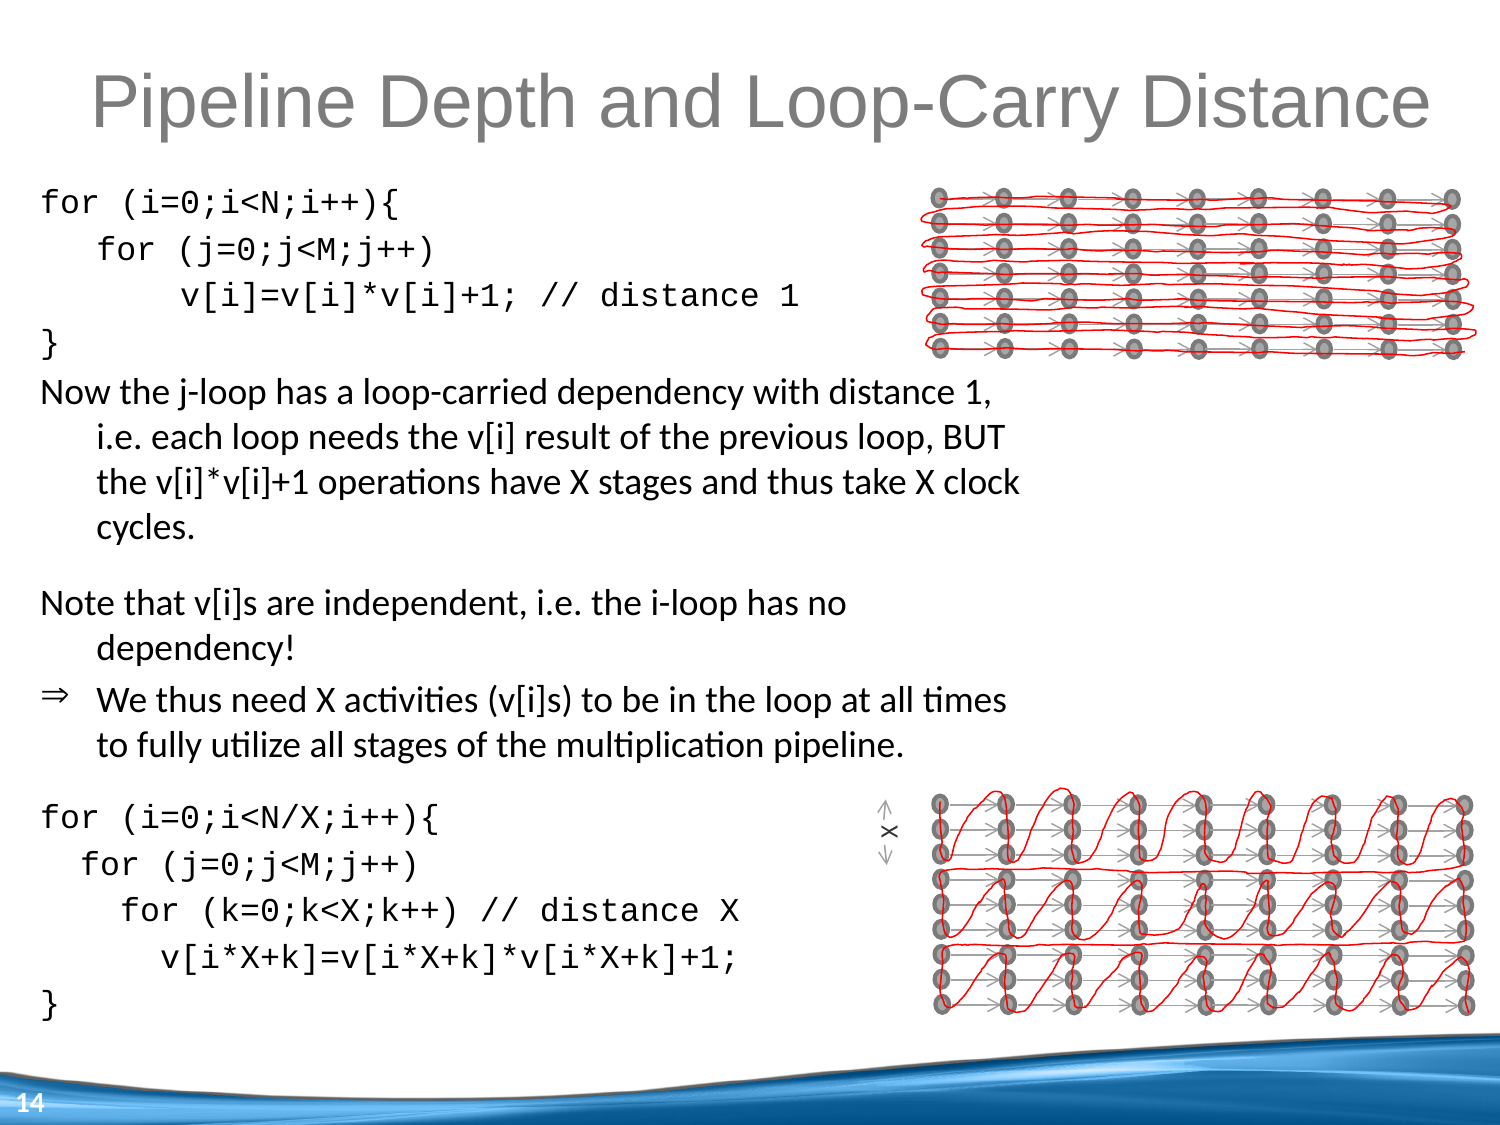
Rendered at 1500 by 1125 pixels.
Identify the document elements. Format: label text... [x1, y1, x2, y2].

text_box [932, 189, 1461, 359]
picture [0, 1023, 1500, 1125]
text_box for (i=0;i<N;i++){ for (j=0;j<M;j++) v[i]=v[i]*v[i]+1; // distance 1 } Now the j-loop has a loop-carried dependency with distance 1, i.e. each loop needs the v[i] result of the previous loop, BUT the v[i]*v[i]+1 operations have X stages and thus take X clock cycles. Note that v[i]s are independent, i.e. the i-loop has no dependency! We thus need X activities (v[i]s) to be in the loop at all times to fully utilize all stages of the multiplication pipeline. for (i=0;i<N/X;i++){ for (j=0;j<M;j++) for (k=0;k<X;k++) // distance X v[i*X+k]=v[i*X+k]*v[i*X+k]+1; } [25, 172, 1038, 1035]
text_box [1465, 302, 1475, 315]
text_box [921, 286, 927, 297]
text_box [922, 263, 927, 273]
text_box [932, 795, 1474, 1015]
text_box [854, 809, 921, 856]
title Pipeline Depth and Loop-Carry Distance [75, 45, 1471, 209]
slide_number 14 [0, 1075, 350, 1125]
text_box [1051, 787, 1072, 793]
text_box [920, 212, 927, 224]
text_box [921, 239, 927, 248]
text_box [1465, 328, 1477, 340]
text_box [1465, 278, 1470, 289]
